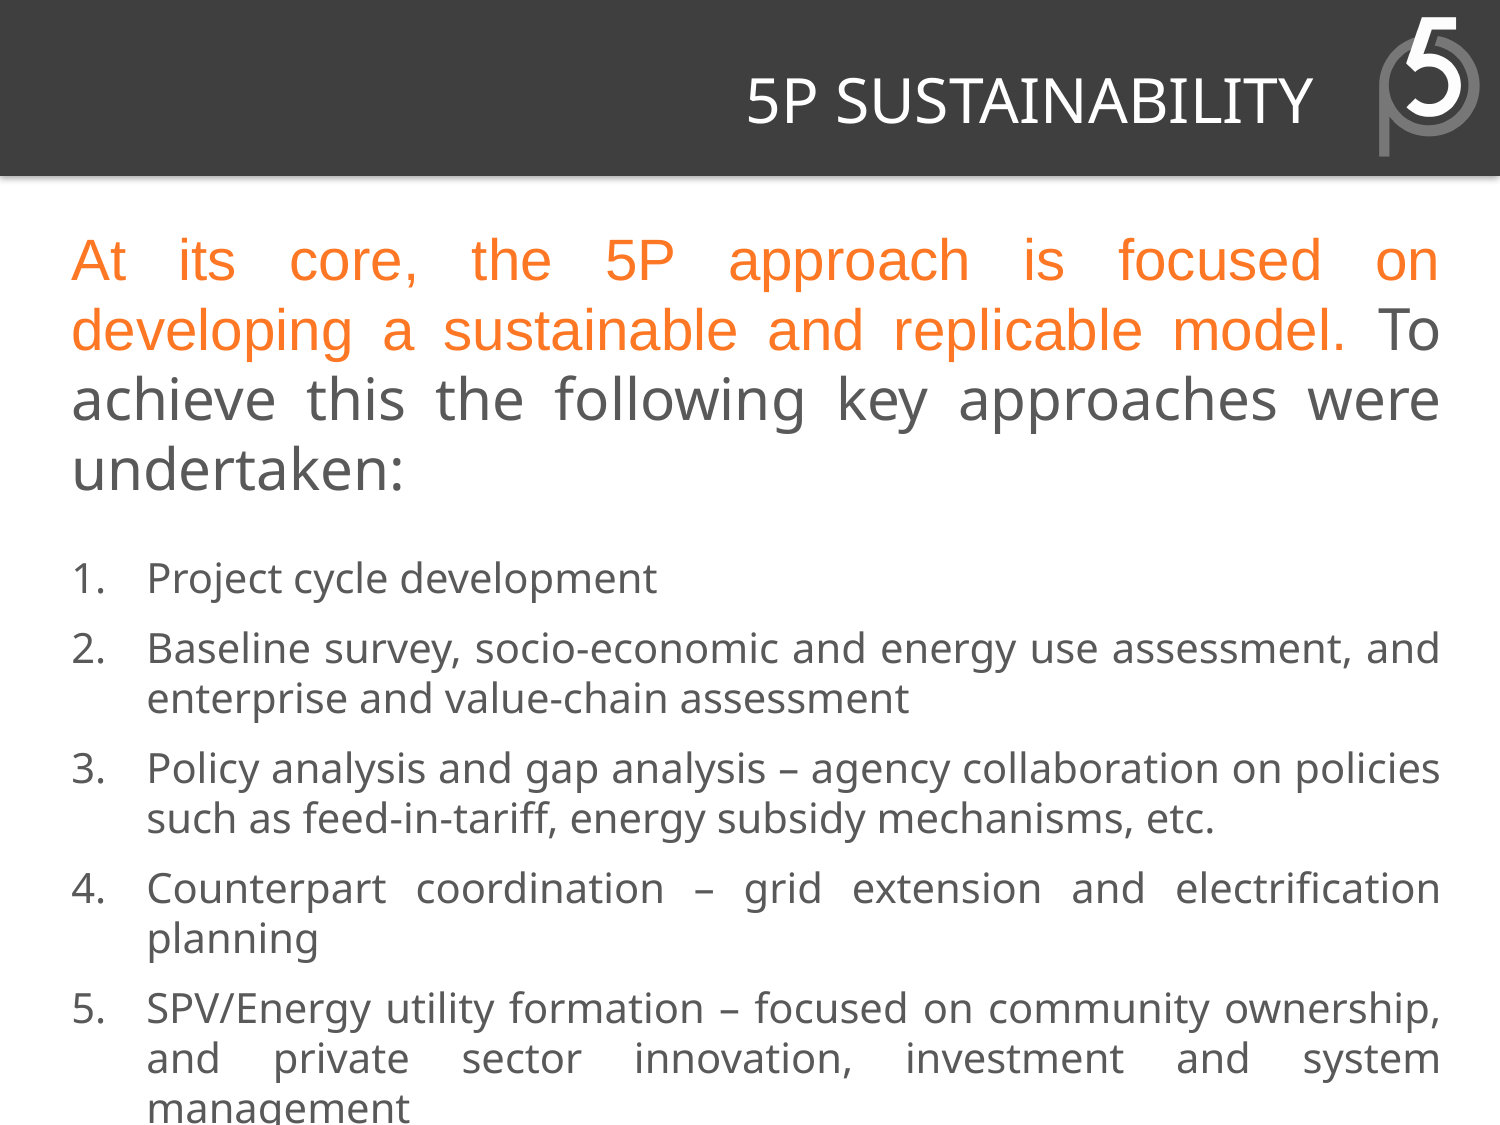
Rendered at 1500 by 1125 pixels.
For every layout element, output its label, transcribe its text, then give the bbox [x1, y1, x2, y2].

text_box At its core, the 5P approach is focused on developing a sustainable and replicable model. To achieve this the following key approaches were undertaken: Project cycle development Baseline survey, socio-economic and energy use assessment, and enterprise and value-chain assessment Policy analysis and gap analysis – agency collaboration on policies such as feed-in-tariff, energy subsidy mechanisms, etc. Counterpart coordination – grid extension and electrification planning SPV/Energy utility formation – focused on community ownership, and private sector innovation, investment and system management [56, 214, 1457, 1125]
title 5P SUSTAINABILITY [177, 26, 1330, 173]
text_box [0, 0, 1500, 177]
picture [1368, 6, 1492, 171]
